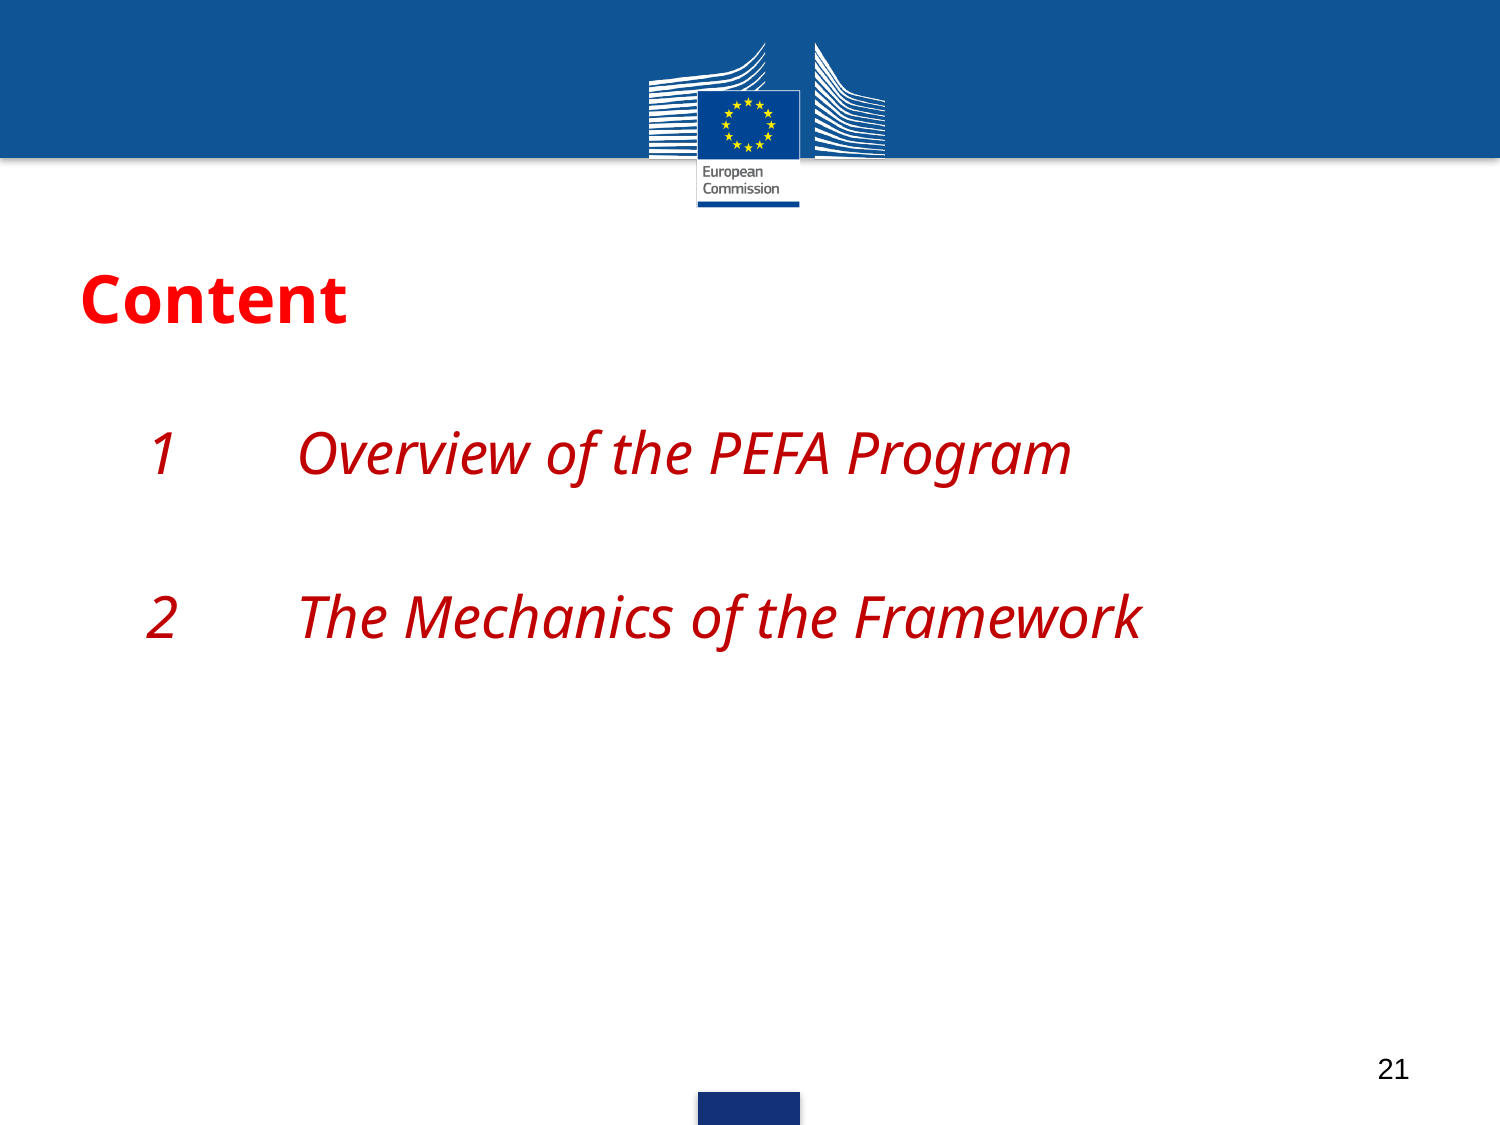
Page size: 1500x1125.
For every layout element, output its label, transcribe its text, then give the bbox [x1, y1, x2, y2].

list 1 Overview of the PEFA Program 2 The Mechanics of the Framework [75, 408, 1425, 988]
slide_number 21 [1074, 1042, 1426, 1103]
picture [649, 42, 885, 208]
title Content [64, 219, 1415, 374]
